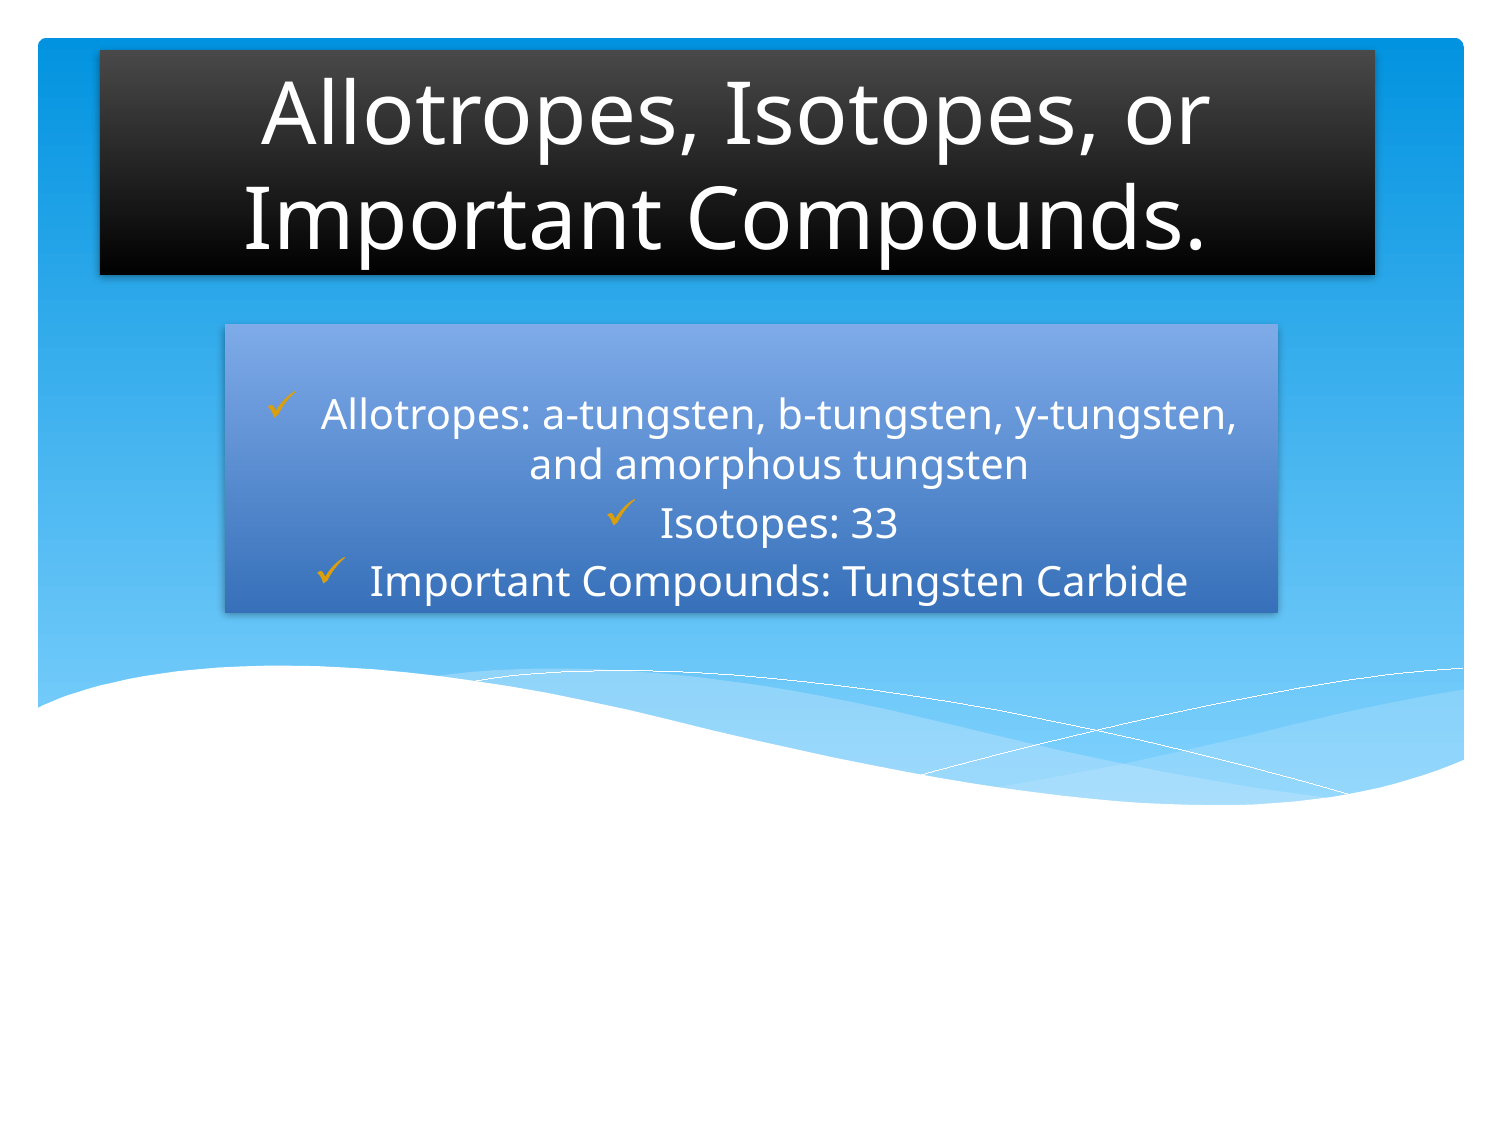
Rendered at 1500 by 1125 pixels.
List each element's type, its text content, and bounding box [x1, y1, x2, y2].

title Allotropes, Isotopes, or Important Compounds. [99, 50, 1375, 275]
list Allotropes: a-tungsten, b-tungsten, y-tungsten, and amorphous tungsten Isotopes: 33 Important Compounds: Tungsten Carbide [225, 324, 1278, 613]
